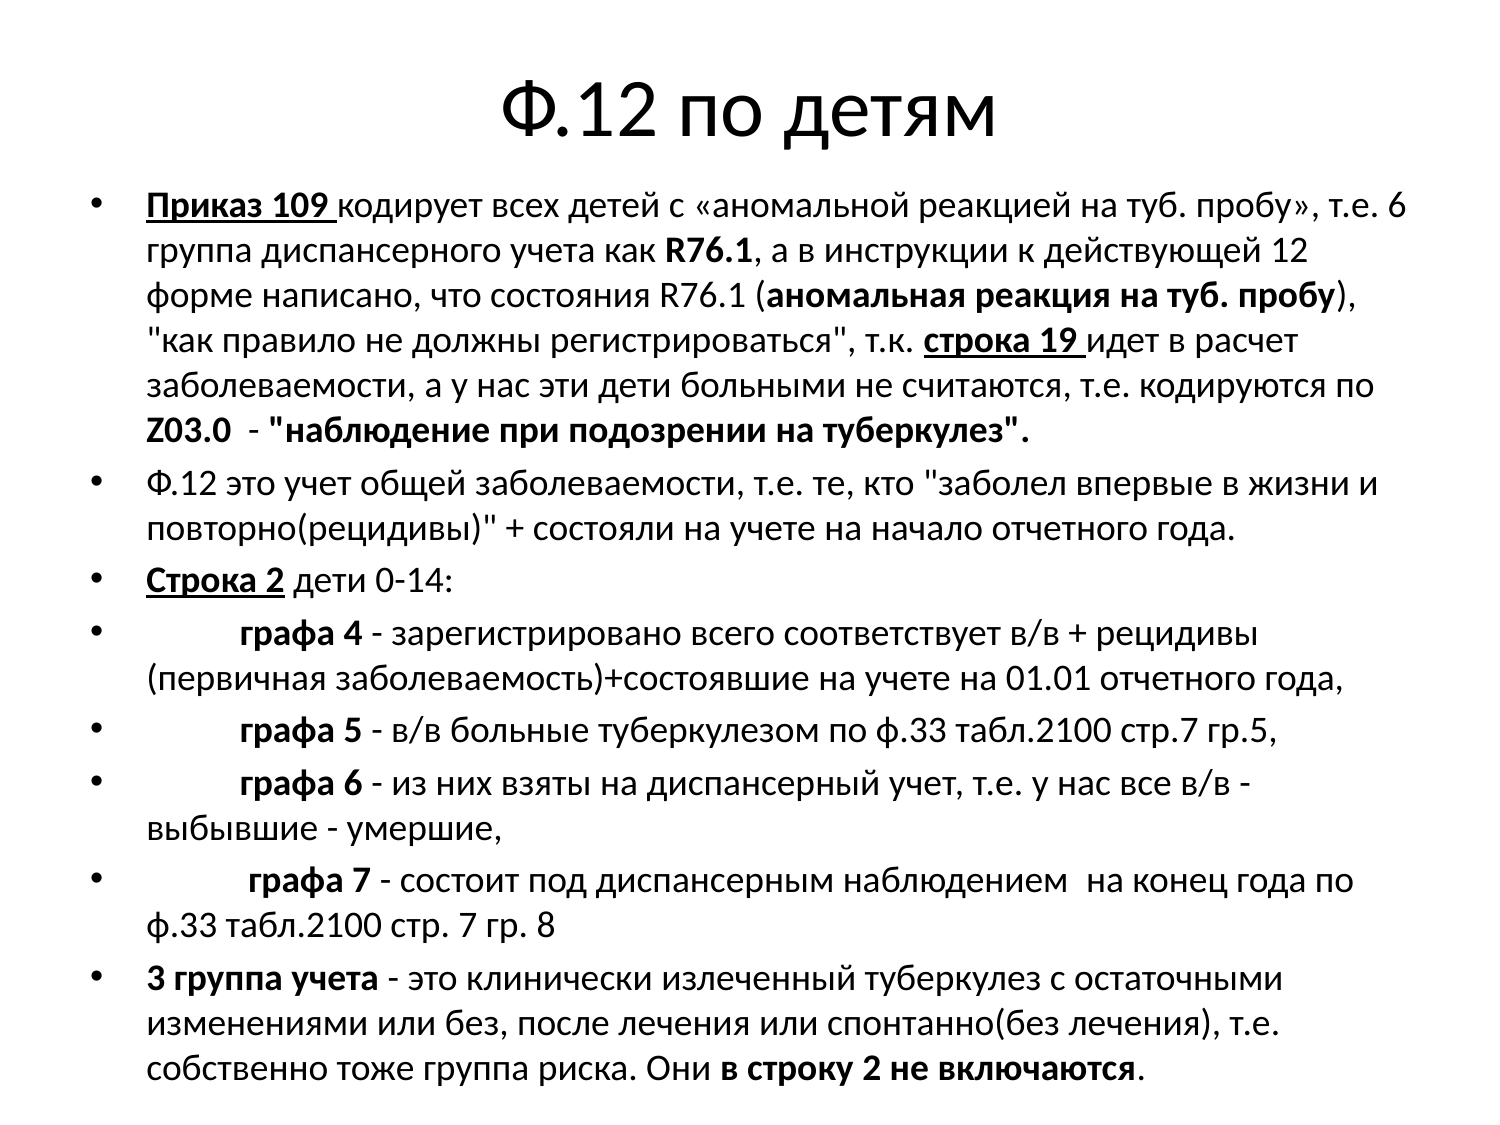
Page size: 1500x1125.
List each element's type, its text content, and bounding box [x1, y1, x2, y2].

list Приказ 109 кодирует всех детей с «аномальной реакцией на туб. пробу», т.е. 6 группа диспансерного учета как R76.1, а в инструкции к действующей 12 форме написано, что состояния R76.1 (аномальная реакция на туб. пробу), "как правило не должны регистрироваться", т.к. строка 19 идет в расчет заболеваемости, а у нас эти дети больными не считаются, т.е. кодируются по Z03.0 - "наблюдение при подозрении на туберкулез". Ф.12 это учет общей заболеваемости, т.е. те, кто "заболел впервые в жизни и повторно(рецидивы)" + состояли на учете на начало отчетного года. Строка 2 дети 0-14: графа 4 - зарегистрировано всего соответствует в/в + рецидивы (первичная заболеваемость)+состоявшие на учете на 01.01 отчетного года, графа 5 - в/в больные туберкулезом по ф.33 табл.2100 стр.7 гр.5, графа 6 - из них взяты на диспансерный учет, т.е. у нас все в/в - выбывшие - умершие, графа 7 - состоит под диспансерным наблюдением на конец года по ф.33 табл.2100 стр. 7 гр. 8 3 группа учета - это клинически излеченный туберкулез с остаточными изменениями или без, после лечения или спонтанно(без лечения), т.е. собственно тоже группа риска. Они в строку 2 не включаются. [74, 172, 1426, 1095]
title Ф.12 по детям [74, 44, 1426, 162]
